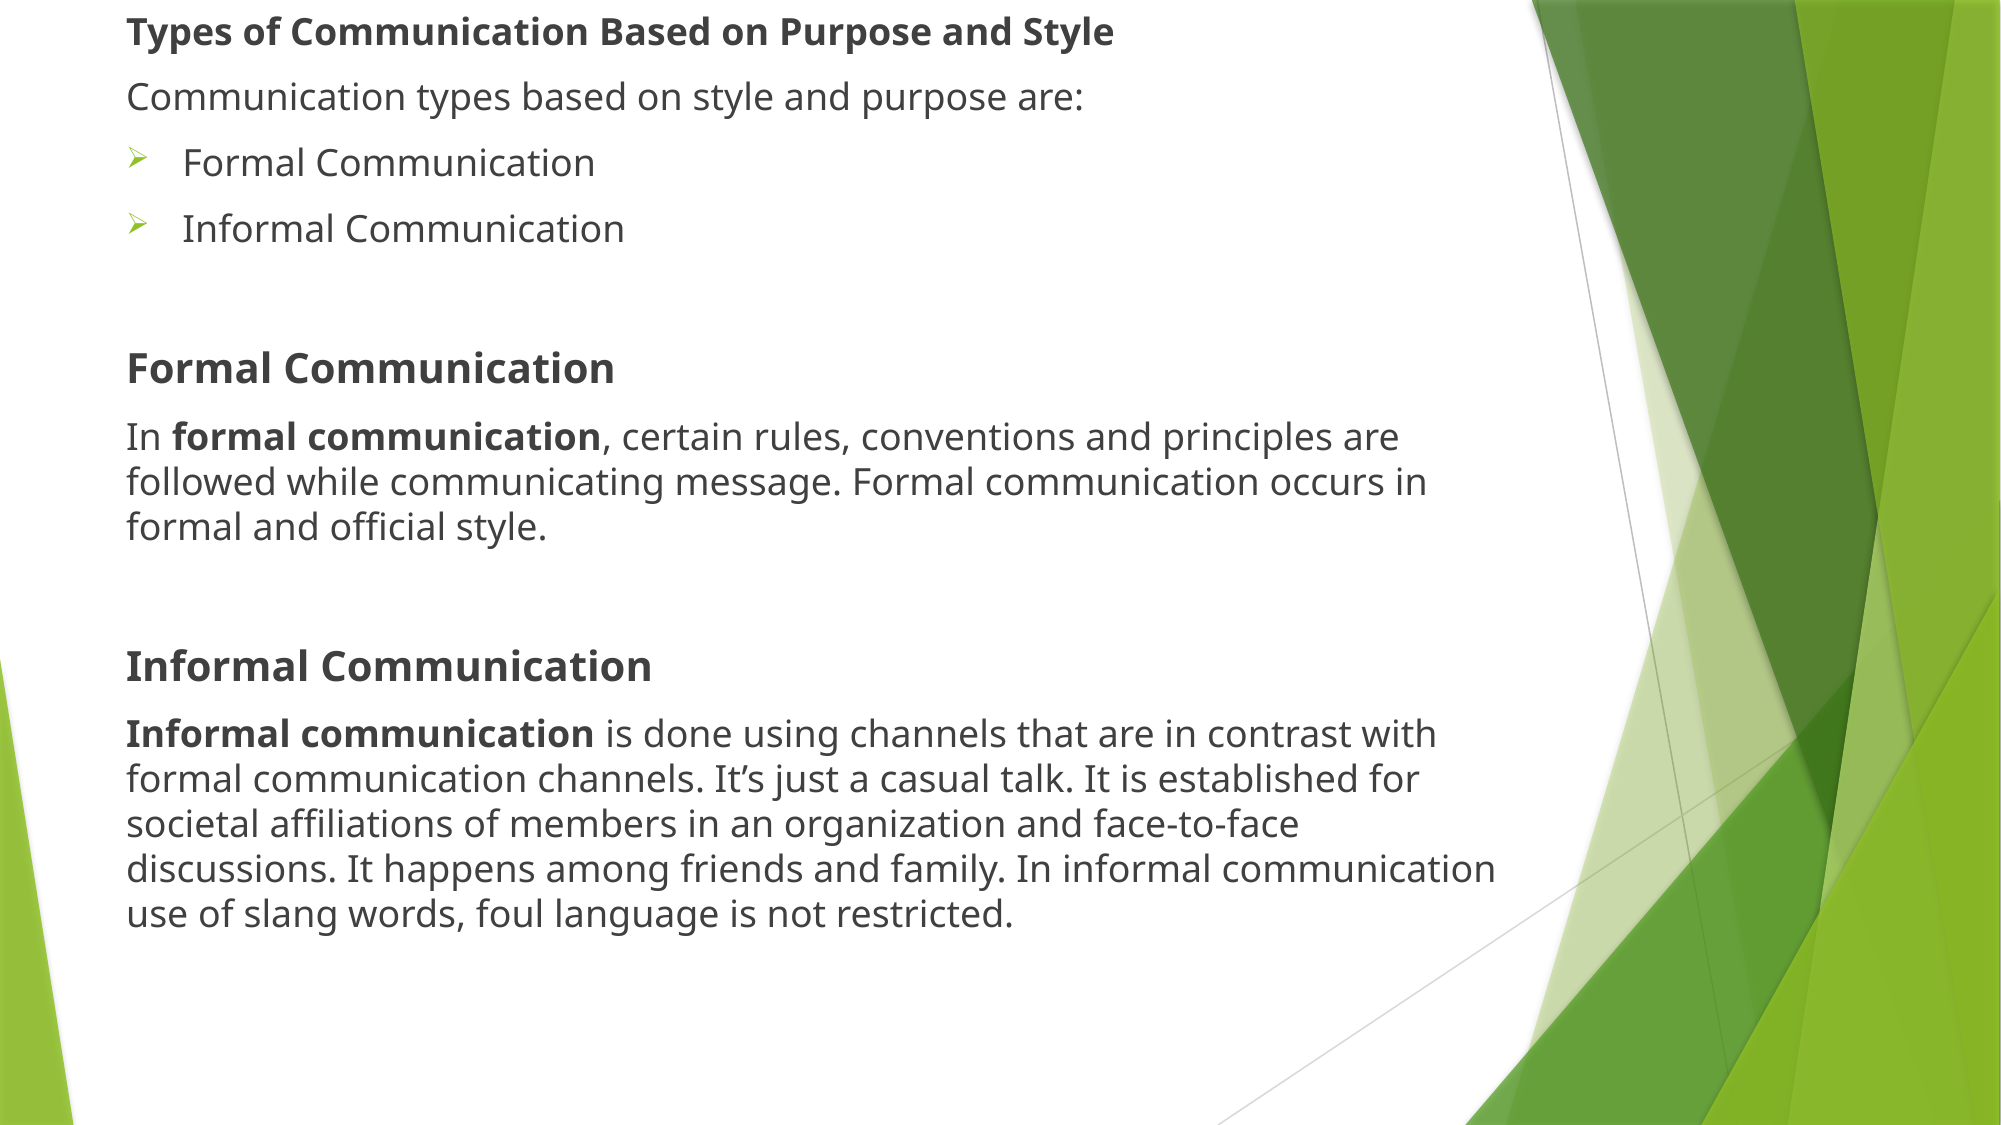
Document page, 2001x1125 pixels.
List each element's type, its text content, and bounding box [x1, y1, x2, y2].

list Types of Communication Based on Purpose and Style Communication types based on style and purpose are: Formal Communication Informal Communication Formal Communication In formal communication, certain rules, conventions and principles are followed while communicating message. Formal communication occurs in formal and official style. Informal Communication Informal communication is done using channels that are in contrast with formal communication channels. It’s just a casual talk. It is established for societal affiliations of members in an organization and face-to-face discussions. It happens among friends and family. In informal communication use of slang words, foul language is not restricted. [111, 0, 1522, 1090]
